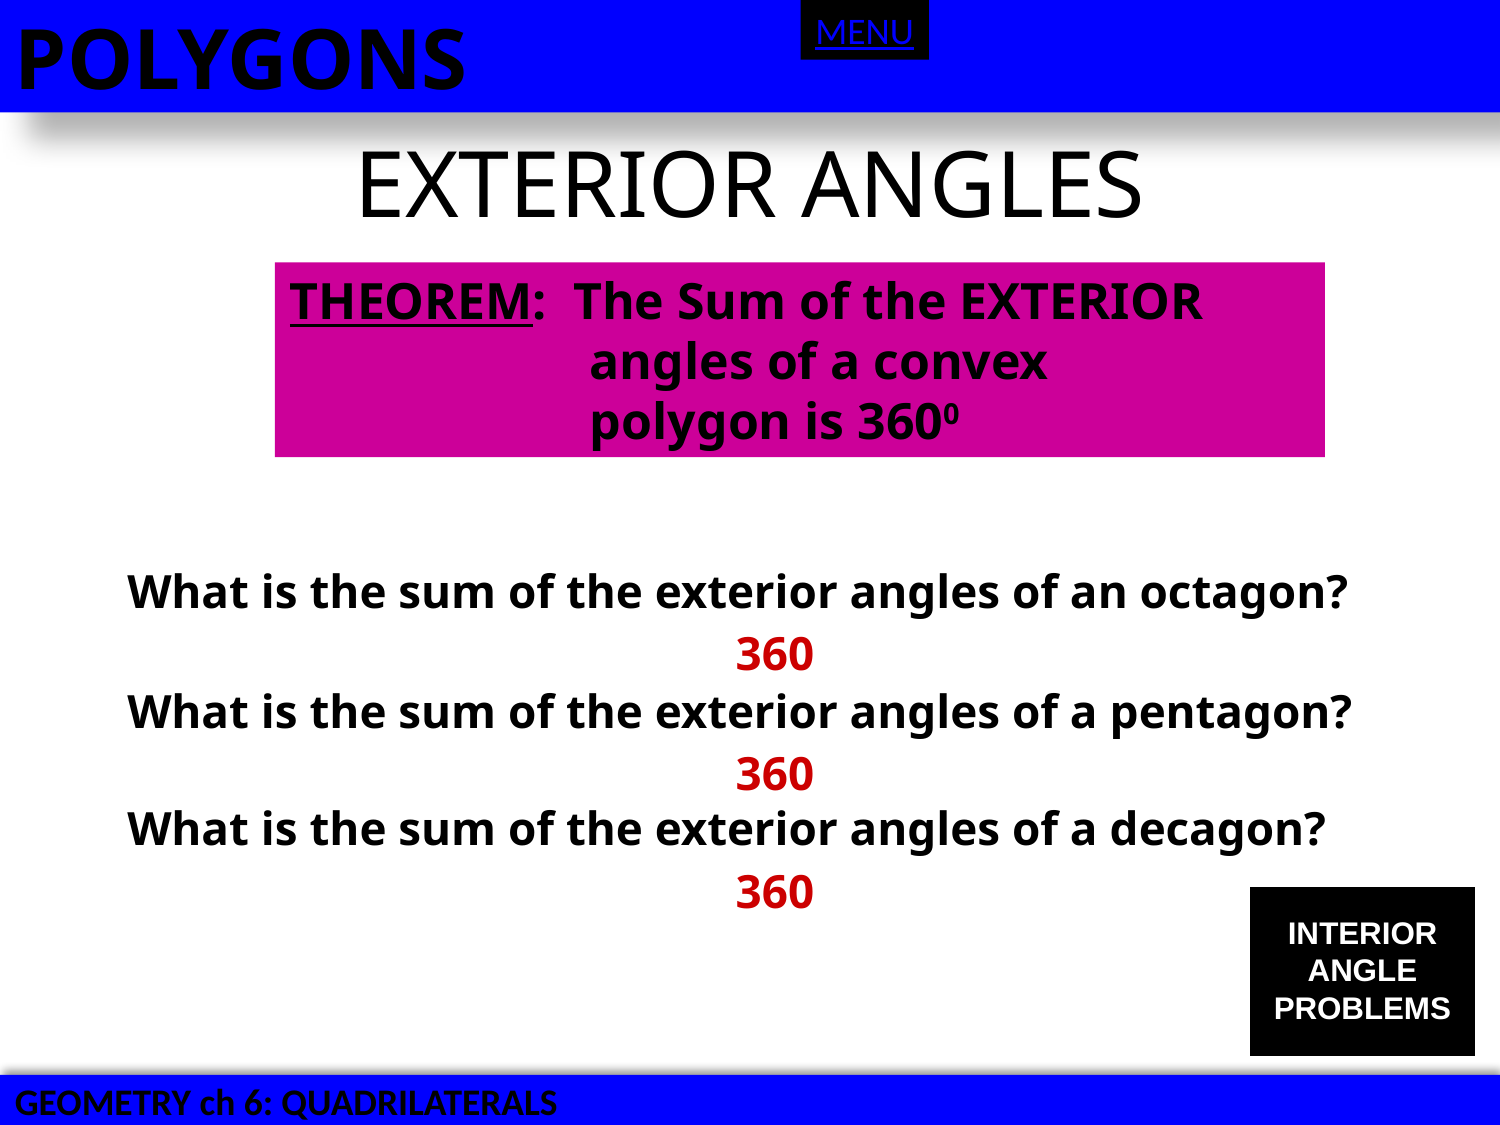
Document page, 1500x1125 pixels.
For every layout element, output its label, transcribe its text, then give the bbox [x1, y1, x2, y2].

text_box What is the sum of the exterior angles of an octagon? [112, 554, 1463, 625]
text_box 360 [99, 617, 1450, 688]
text_box 360 [99, 737, 1450, 808]
text_box What is the sum of the exterior angles of a pentagon? [112, 675, 1463, 745]
text_box MENU [800, 0, 929, 60]
text_box THEOREM: The Sum of the EXTERIOR angles of a convex polygon is 3600 [274, 262, 1325, 458]
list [1249, 887, 1476, 1057]
text_box 360 [99, 854, 1450, 925]
title EXTERIOR ANGLES [112, 112, 1388, 250]
text_box POLYGONS [0, 0, 1500, 114]
text_box What is the sum of the exterior angles of a decagon? [112, 792, 1463, 863]
text_box GEOMETRY ch 6: QUADRILATERALS [0, 1073, 1500, 1125]
